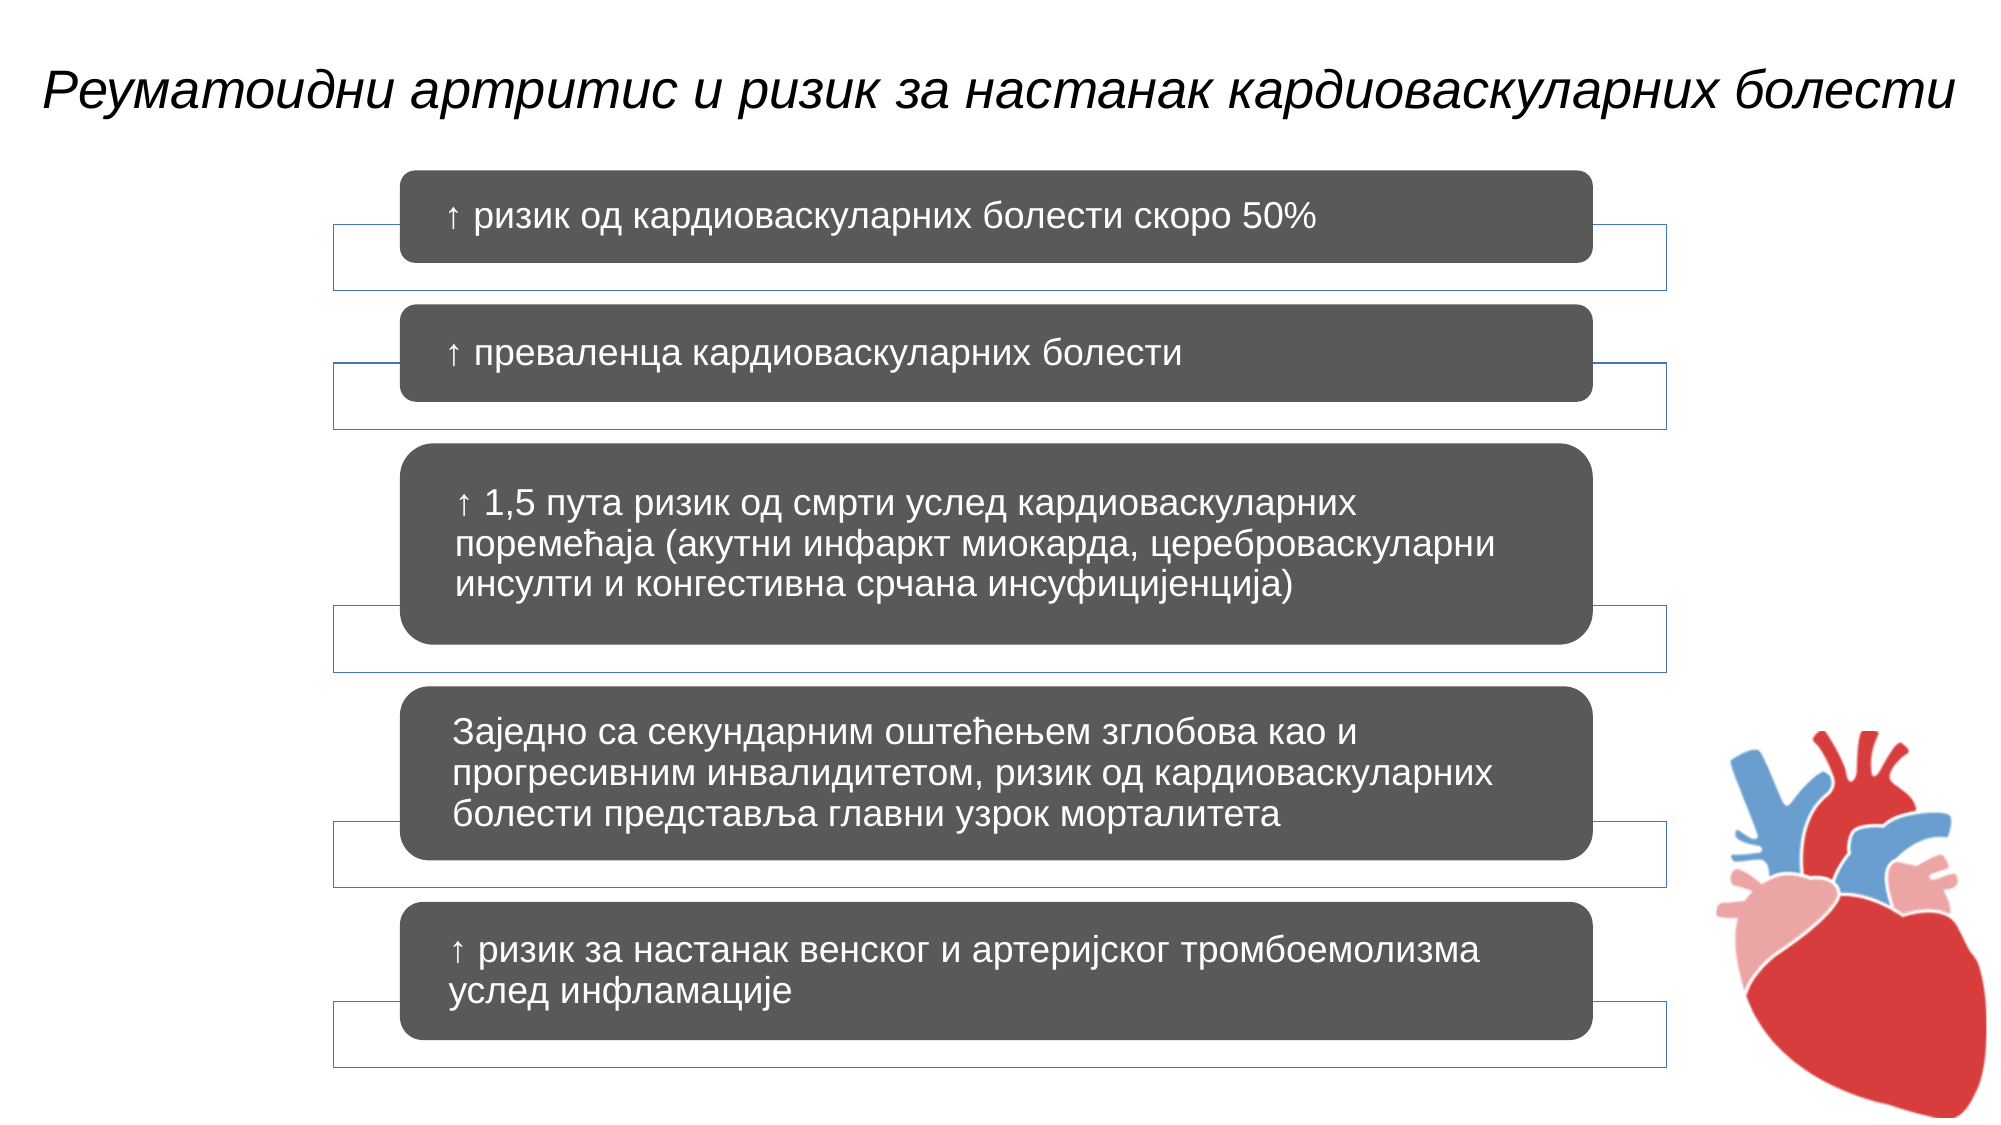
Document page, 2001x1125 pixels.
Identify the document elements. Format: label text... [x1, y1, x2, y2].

title Реуматоидни артритис и ризик за настанак кардиоваскуларних болести [27, 40, 2000, 142]
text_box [333, 155, 1667, 1083]
picture [1705, 731, 1989, 1118]
